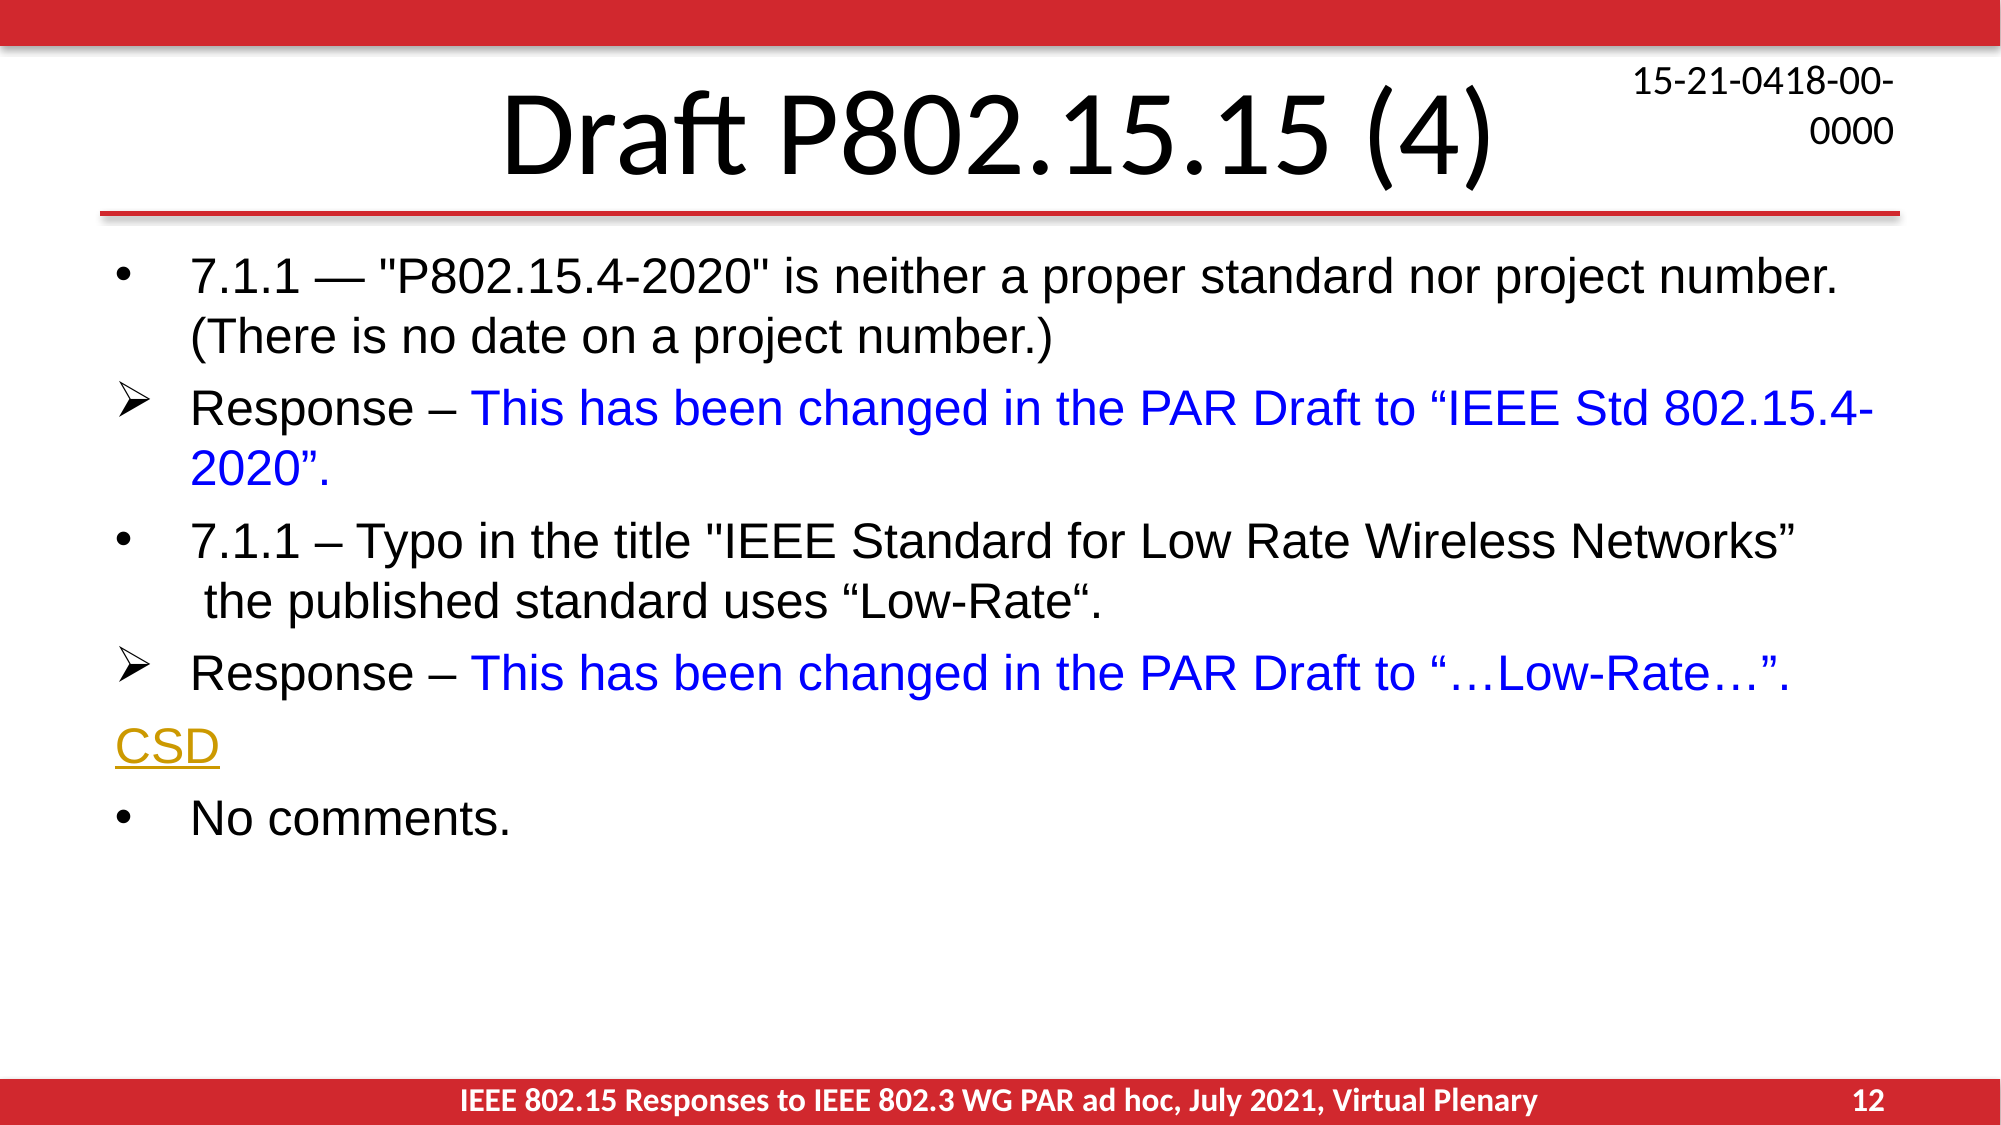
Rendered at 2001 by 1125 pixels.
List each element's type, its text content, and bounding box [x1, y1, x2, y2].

list 7.1.1 — "P802.15.4-2020" is neither a proper standard nor project number. (There is no date on a project number.) Response – This has been changed in the PAR Draft to “IEEE Std 802.15.4-2020”. 7.1.1 – Typo in the title "IEEE Standard for Low Rate Wireless Networks” the published standard uses “Low-Rate“. Response – This has been changed in the PAR Draft to “…Low-Rate…”. CSD No comments. [99, 235, 1900, 979]
title Draft P802.15.15 (4) [99, 32, 1900, 220]
slide_number 12 [1626, 1068, 1900, 1125]
footer IEEE 802.15 Responses to IEEE 802.3 WG PAR ad hoc, July 2021, Virtual Plenary [373, 1068, 1626, 1125]
